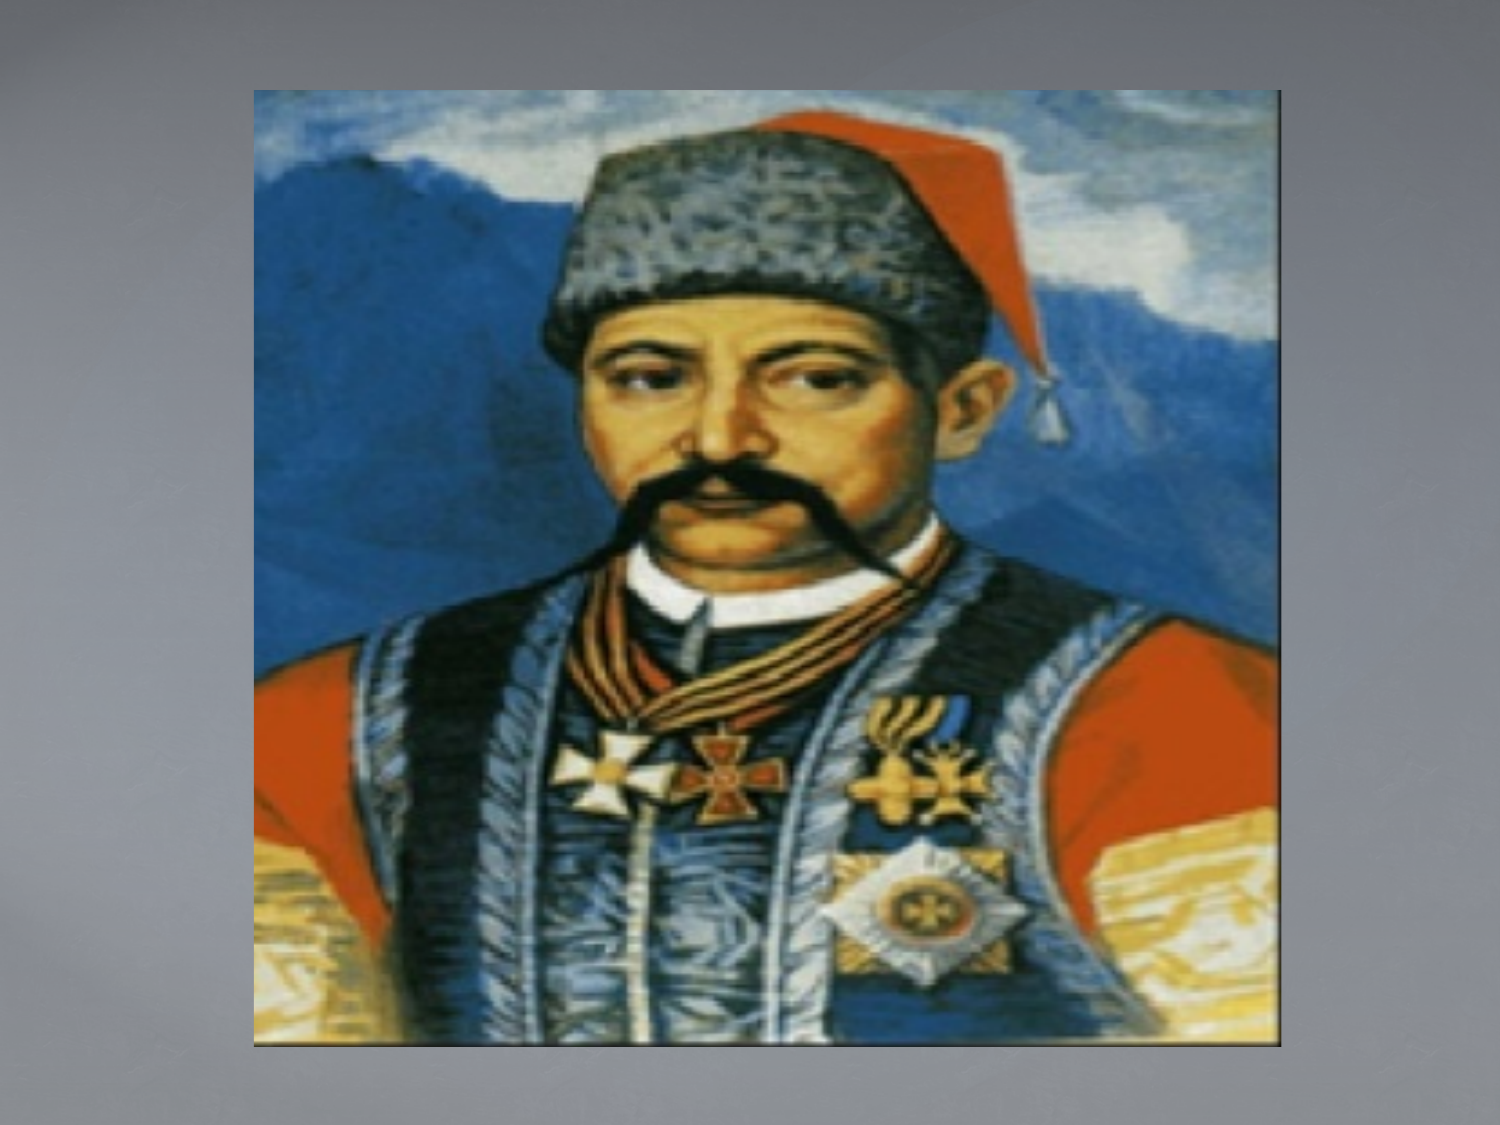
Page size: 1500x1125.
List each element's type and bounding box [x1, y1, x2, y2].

picture [253, 89, 1282, 1048]
